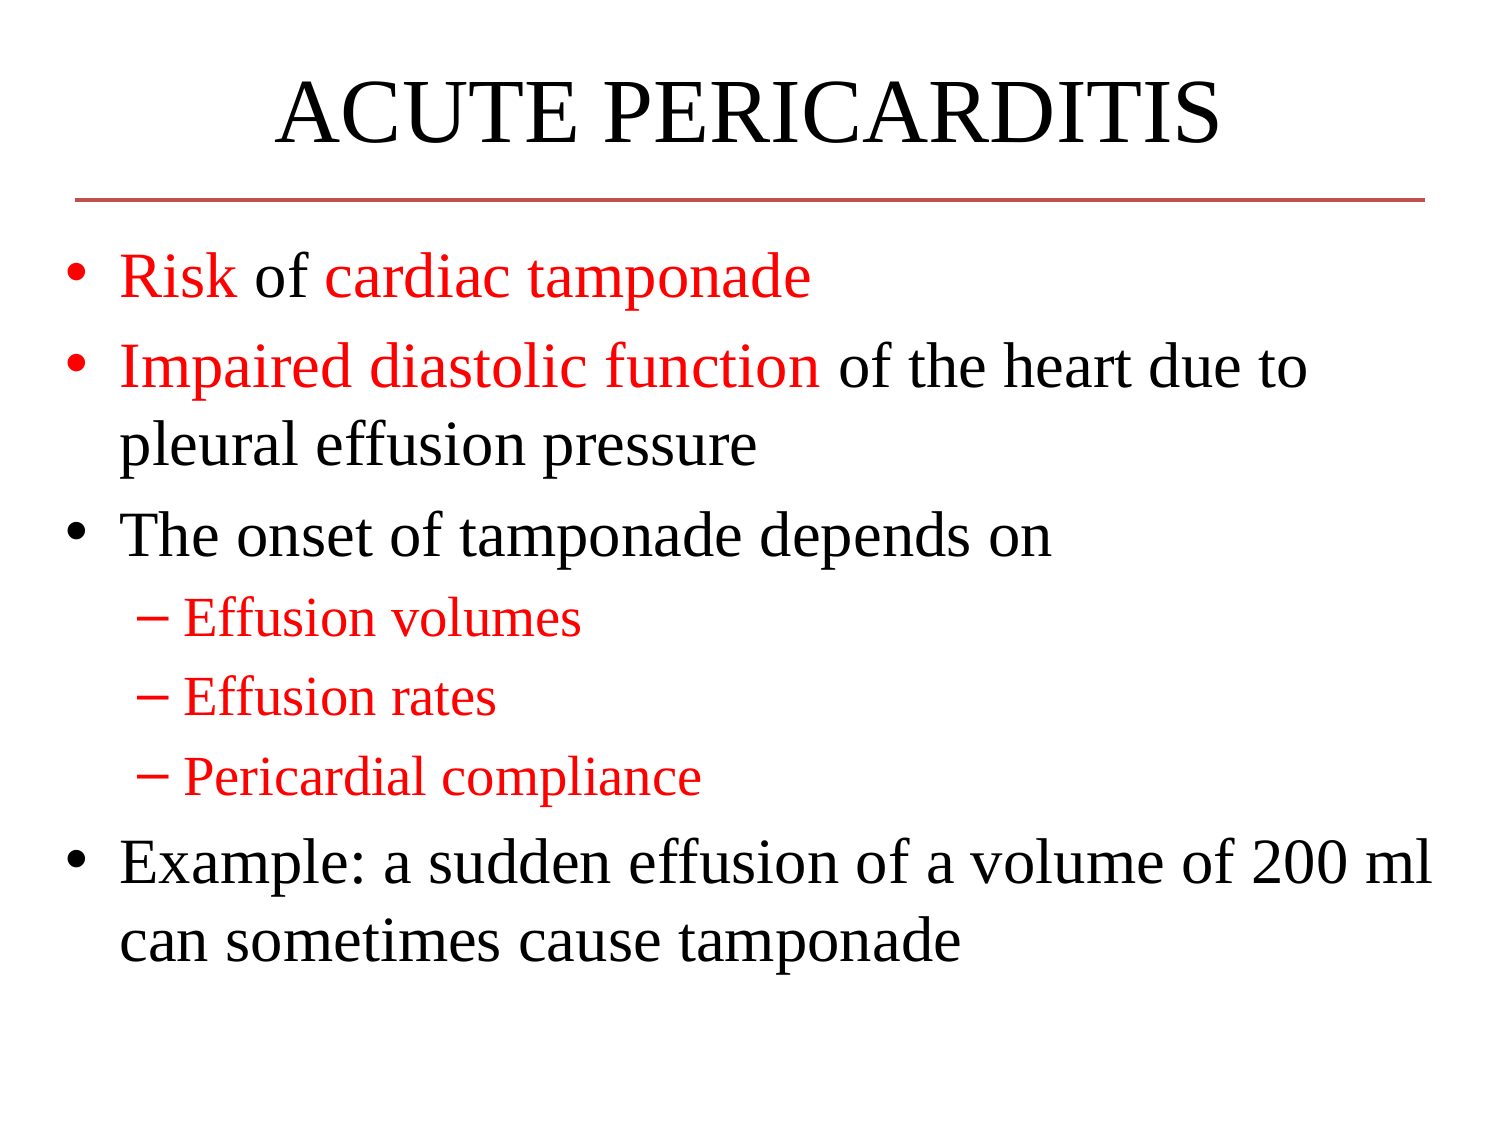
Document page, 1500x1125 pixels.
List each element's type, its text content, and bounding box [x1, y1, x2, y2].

list Risk of cardiac tamponade Impaired diastolic function of the heart due to pleural effusion pressure The onset of tamponade depends on Effusion volumes Effusion rates Pericardial compliance Example: a sudden effusion of a volume of 200 ml can sometimes cause tamponade [49, 224, 1500, 988]
title ACUTE PERICARDITIS [74, 12, 1426, 199]
